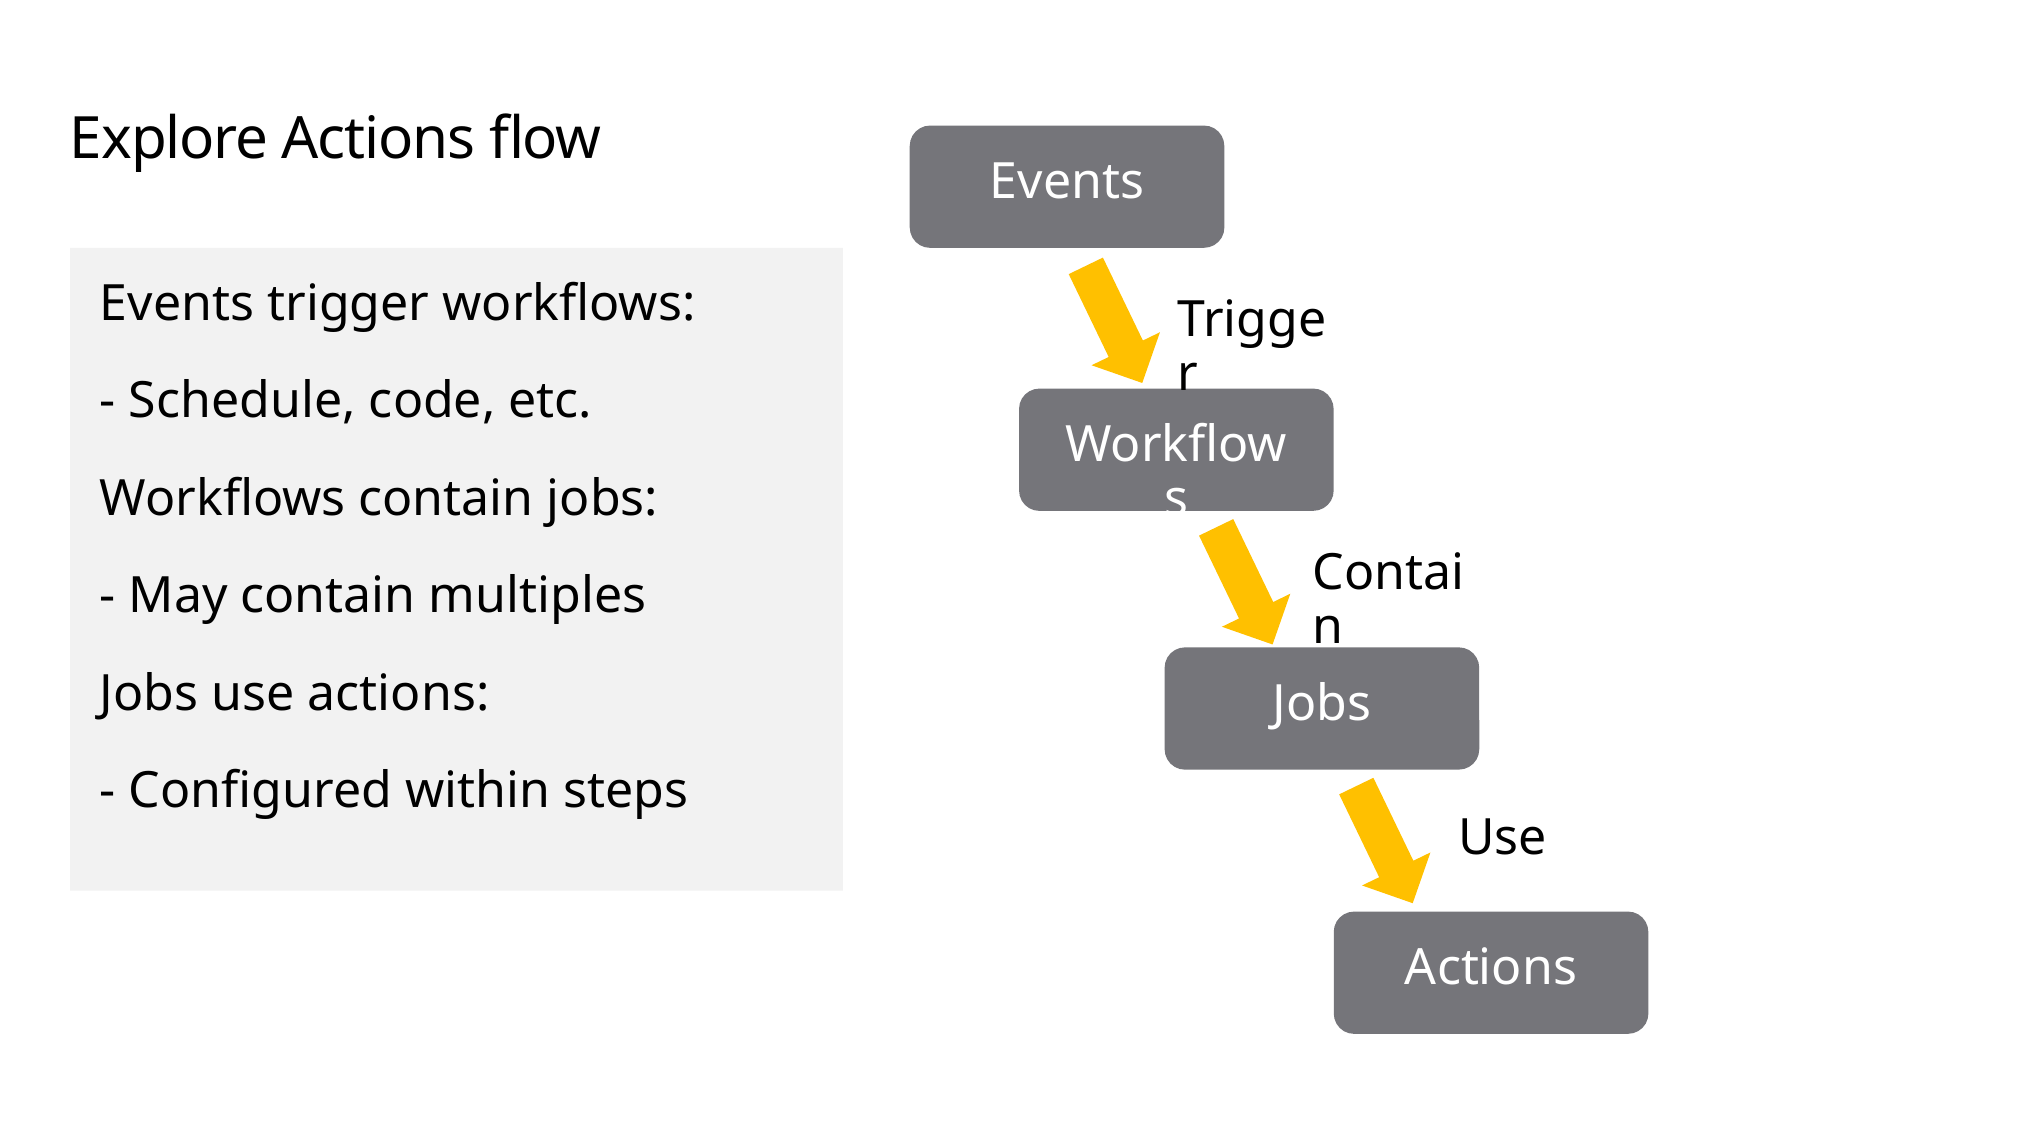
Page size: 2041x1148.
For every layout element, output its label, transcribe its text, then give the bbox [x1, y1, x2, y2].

text_box [1198, 518, 1282, 646]
text_box Trigger [1147, 268, 1369, 425]
text_box Contain [1282, 522, 1523, 679]
title Explore Actions flow [70, 103, 1969, 172]
text_box Events trigger workflows: - Schedule, code, etc. Workflows contain jobs: - May contain multiples Jobs use actions: - Configured within steps [70, 247, 843, 891]
text_box Actions [1333, 911, 1649, 1034]
text_box Workflows [1019, 388, 1334, 511]
text_box [1068, 256, 1147, 384]
text_box Events [909, 125, 1225, 248]
text_box [1338, 777, 1428, 904]
text_box Jobs [1164, 647, 1480, 770]
text_box Use [1428, 787, 1649, 890]
